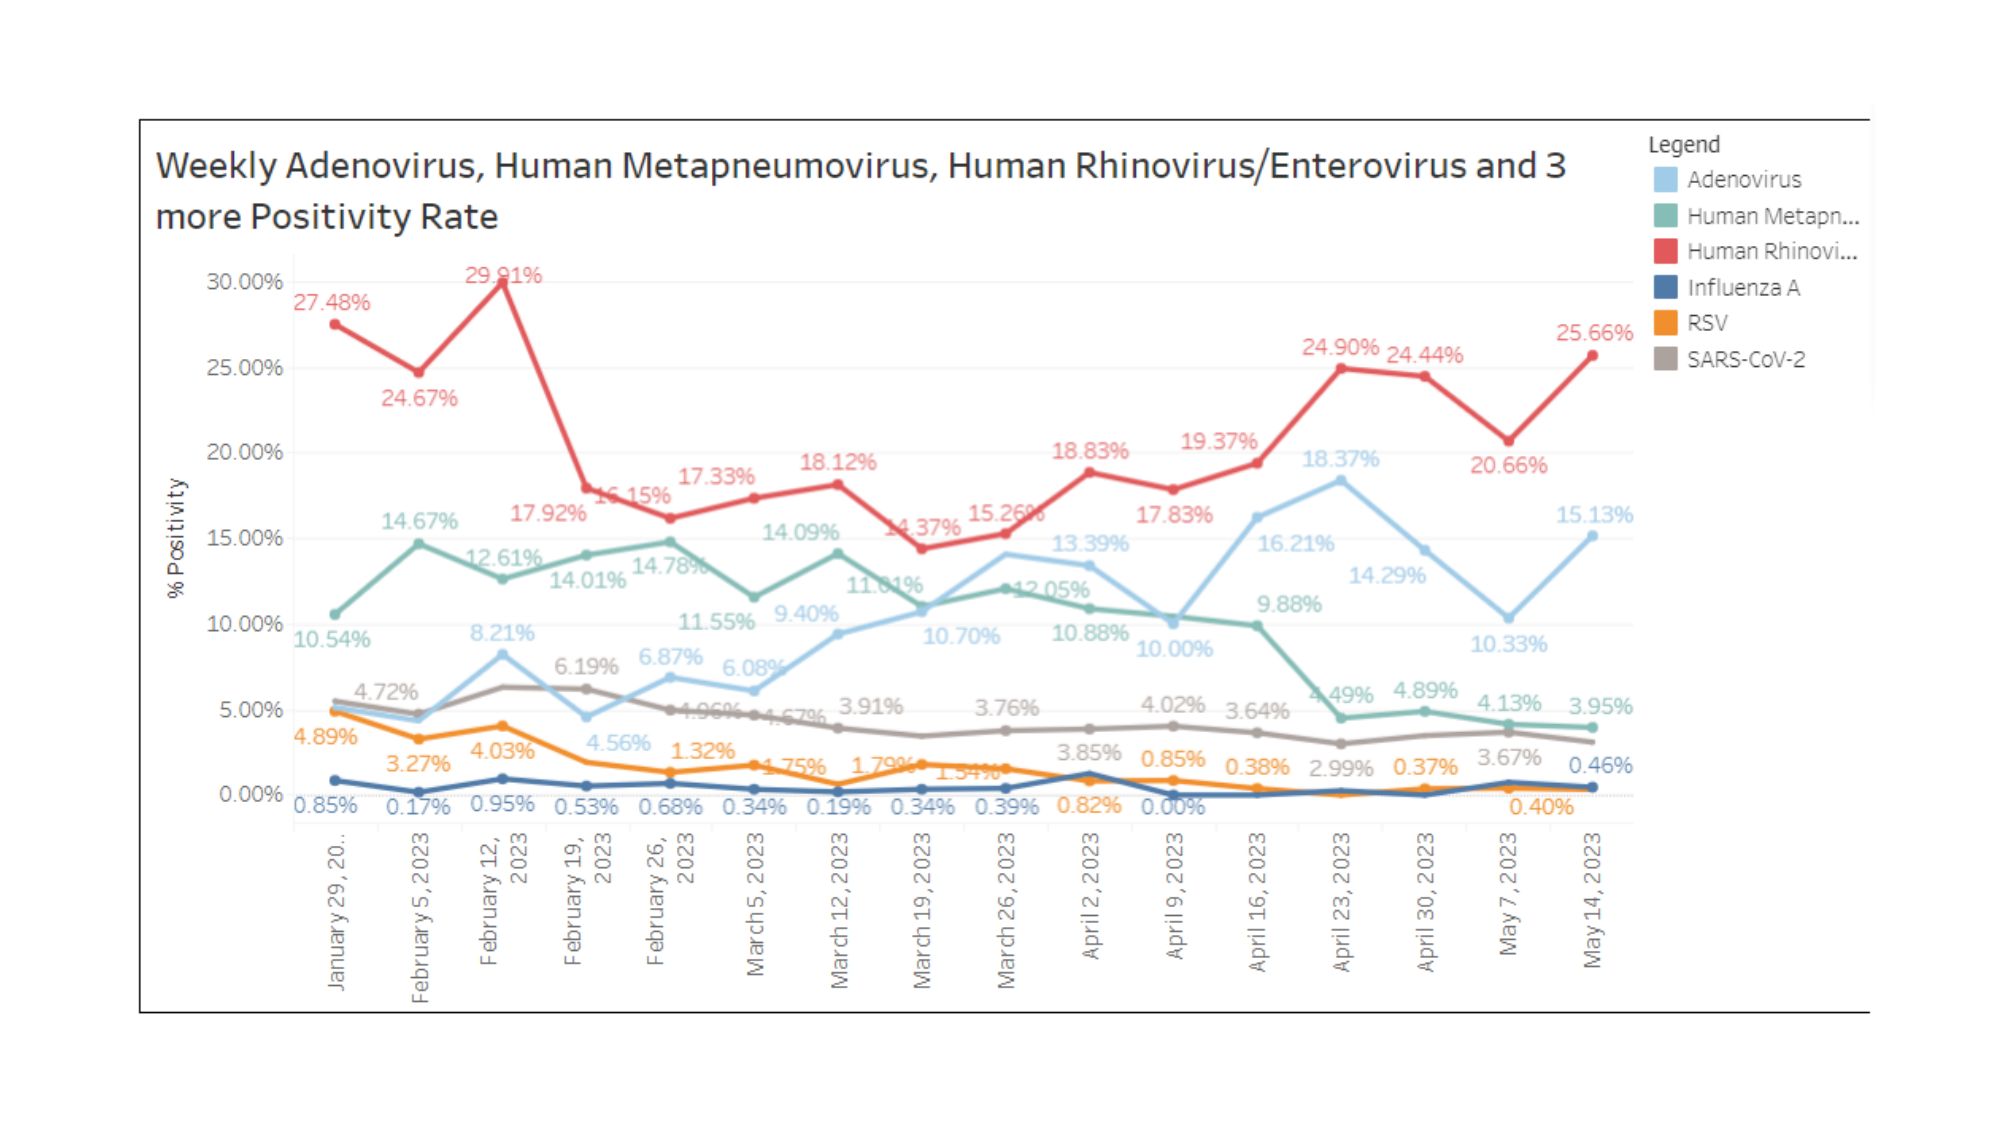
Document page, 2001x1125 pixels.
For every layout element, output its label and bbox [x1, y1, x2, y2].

list [125, 105, 1875, 1020]
